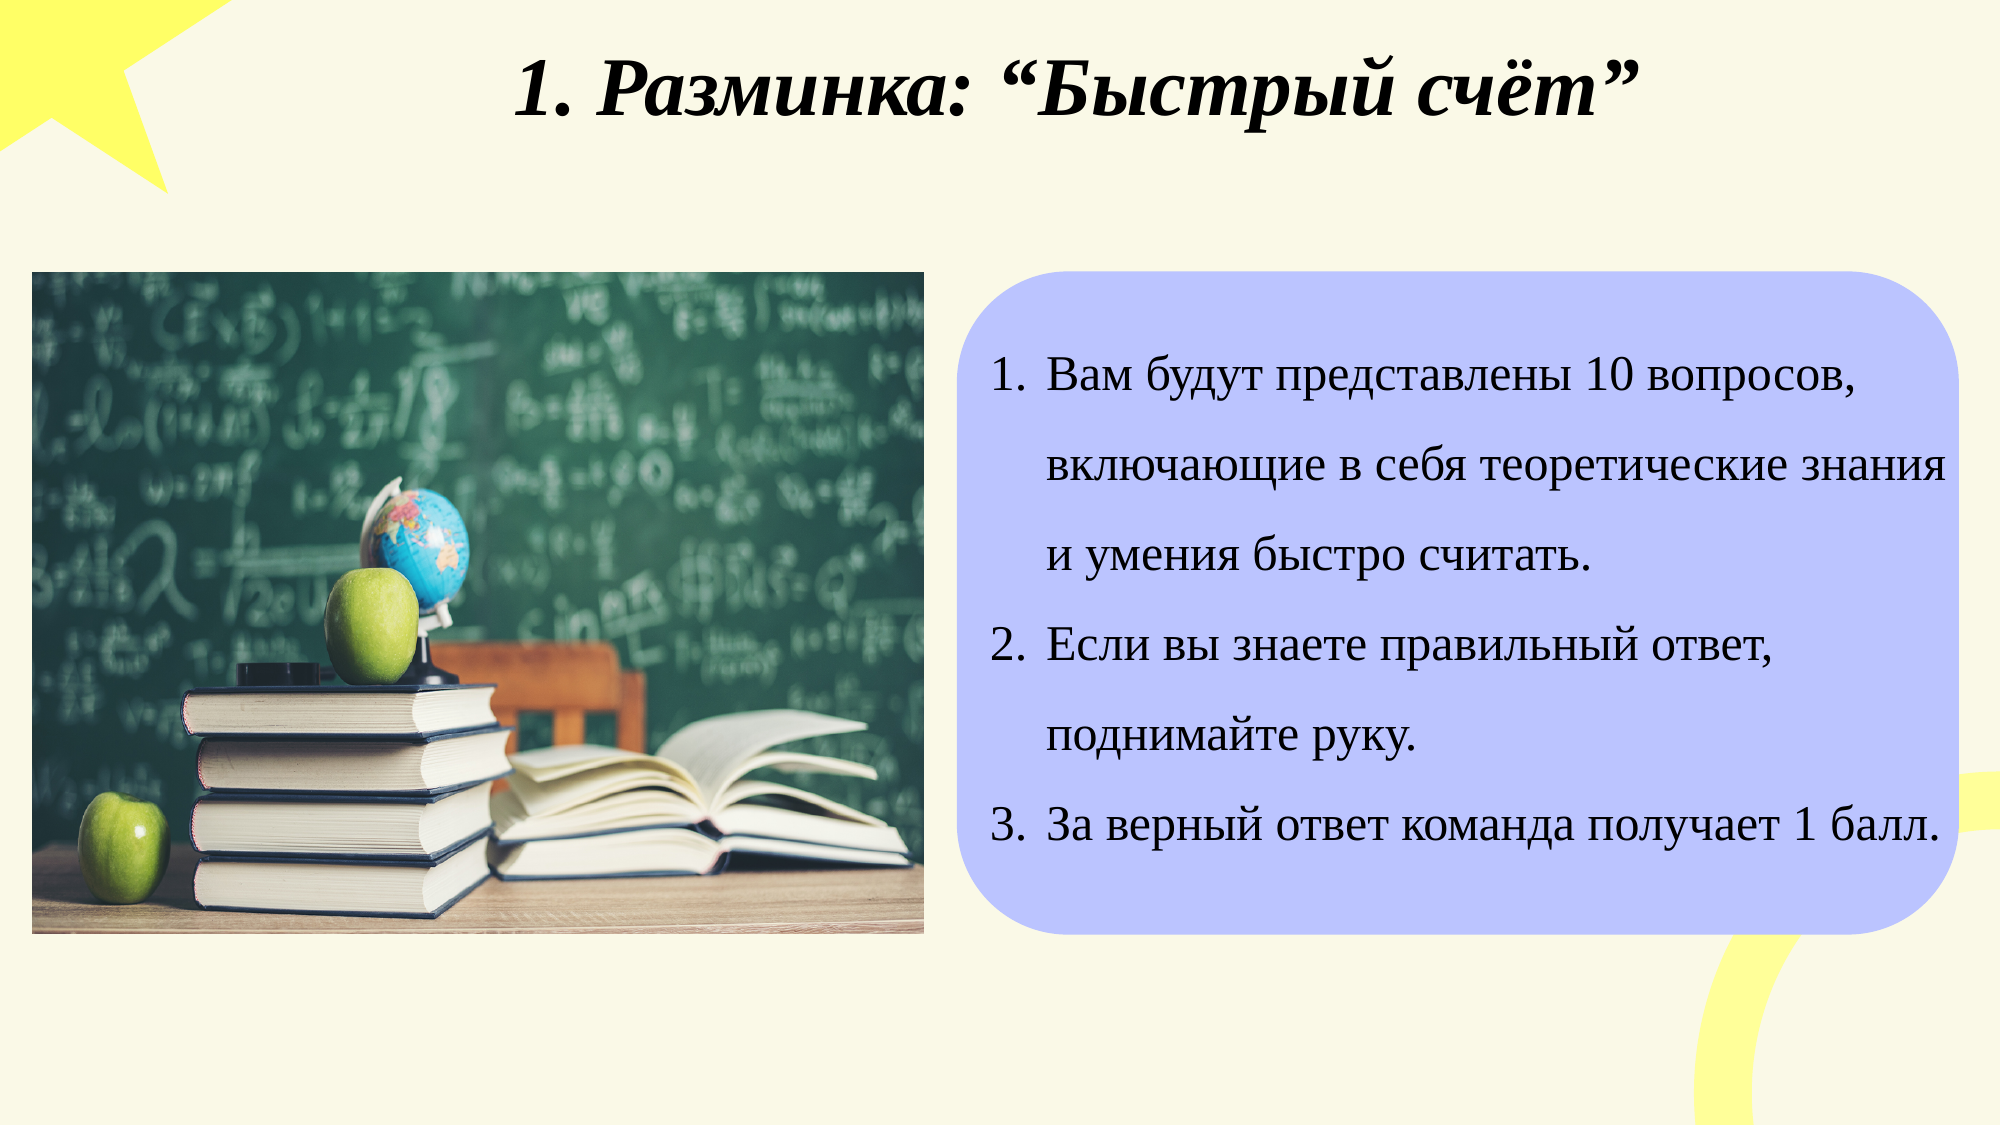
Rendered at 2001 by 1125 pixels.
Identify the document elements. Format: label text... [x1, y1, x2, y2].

text_box [0, 0, 232, 194]
text_box [956, 321, 1954, 935]
text_box [1721, 799, 2000, 1125]
text_box 1. Разминка: “Быстрый счёт” [499, 24, 1850, 140]
text_box [991, 271, 1925, 302]
text_box Вам будут представлены 10 вопросов, включающие в себя теоретические знания и умения быстро считать. Если вы знаете правильный ответ, поднимайте руку. За верный ответ команда получает 1 балл. [975, 302, 1975, 858]
picture [32, 272, 924, 934]
